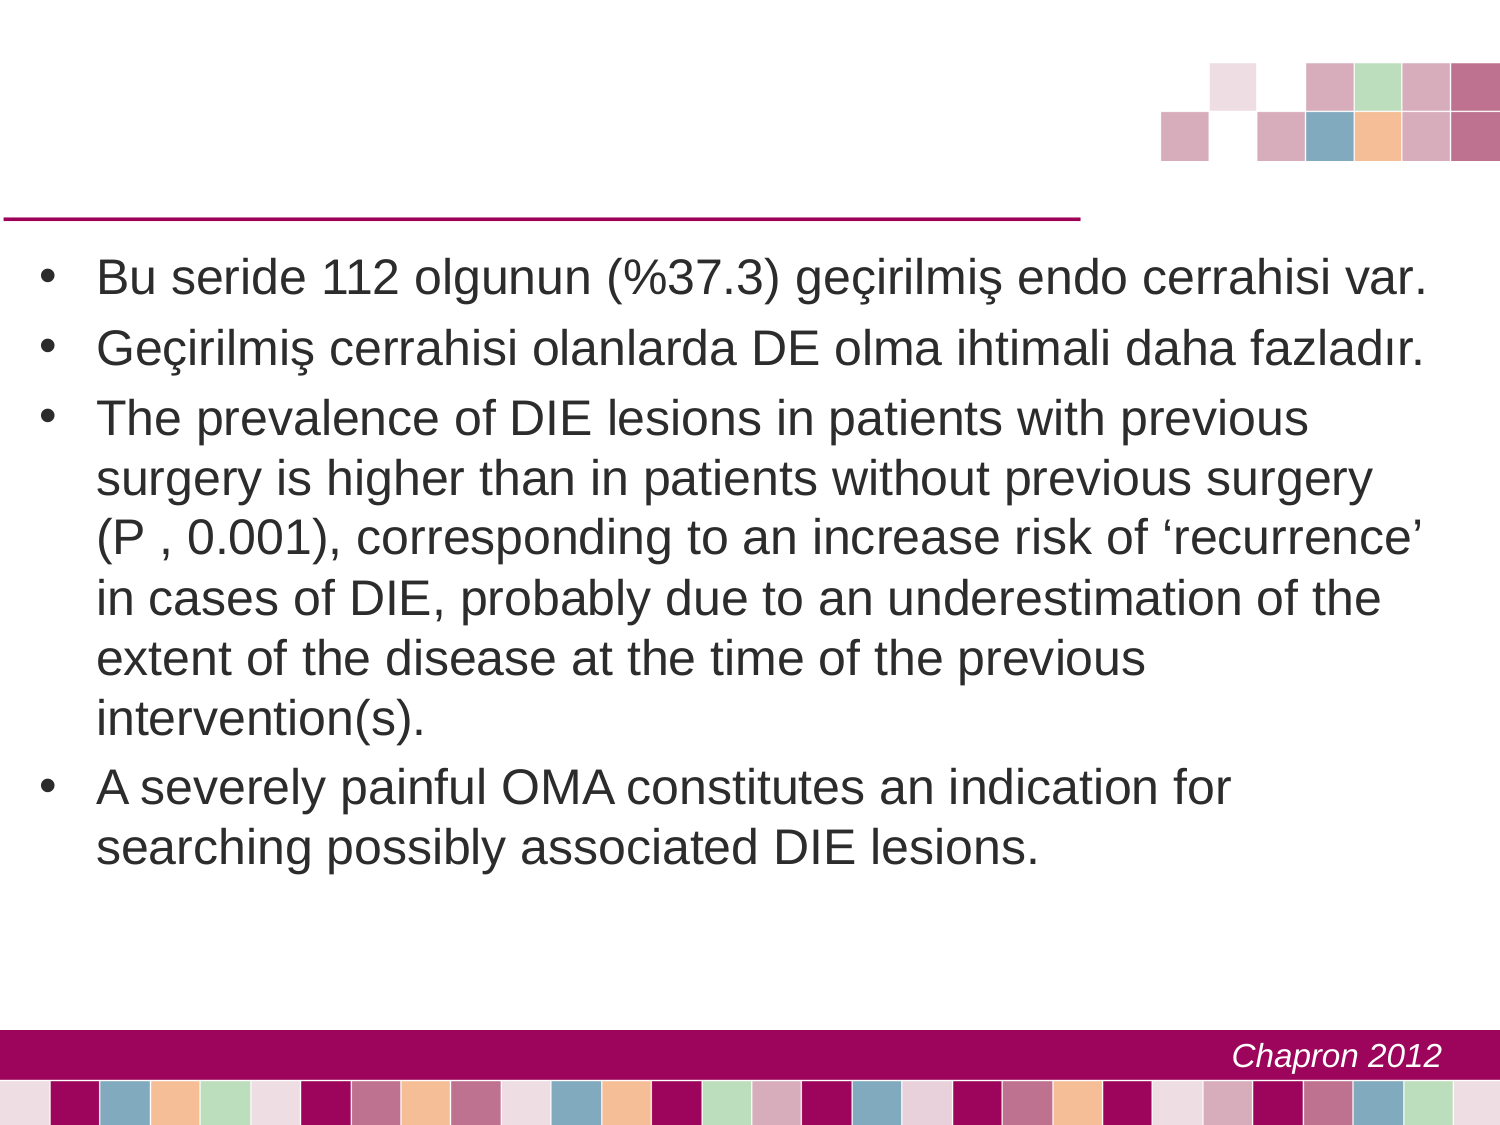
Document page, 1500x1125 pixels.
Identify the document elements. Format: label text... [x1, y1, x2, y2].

picture [1149, 62, 1500, 161]
list Bu seride 112 olgunun (%37.3) geçirilmiş endo cerrahisi var. Geçirilmiş cerrahisi olanlarda DE olma ihtimali daha fazladır. The prevalence of DIE lesions in patients with previous surgery is higher than in patients without previous surgery (P , 0.001), corresponding to an increase risk of ‘recurrence’ in cases of DIE, probably due to an underestimation of the extent of the disease at the time of the previous intervention(s). A severely painful OMA constitutes an indication for searching possibly associated DIE lesions. [24, 237, 1476, 1013]
text_box Chapron 2012 [1216, 1026, 1458, 1082]
picture [0, 1030, 1500, 1125]
picture [0, 212, 1088, 227]
